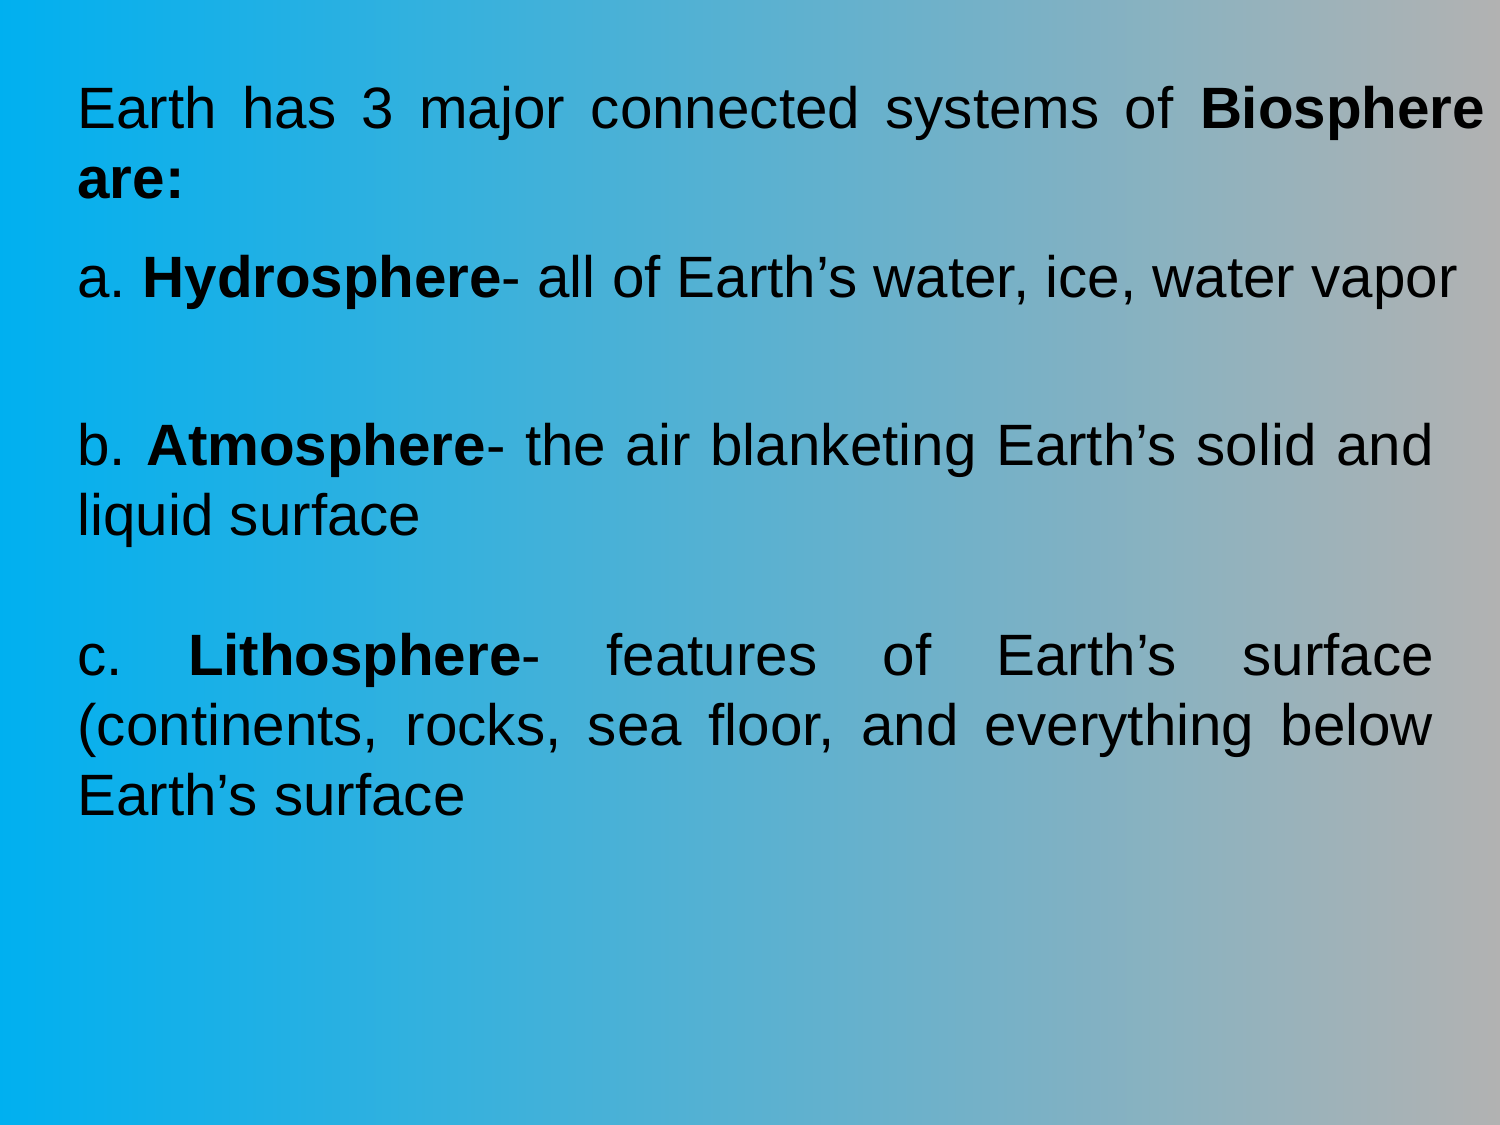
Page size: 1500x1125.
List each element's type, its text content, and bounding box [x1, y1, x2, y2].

text_box b. Atmosphere- the air blanketing Earth’s solid and liquid surface c. Lithosphere- features of Earth’s surface (continents, rocks, sea floor, and everything below Earth’s surface [62, 399, 1450, 934]
text_box Earth has 3 major connected systems of Biosphere are: a. Hydrosphere- all of Earth’s water, ice, water vapor [62, 62, 1500, 515]
